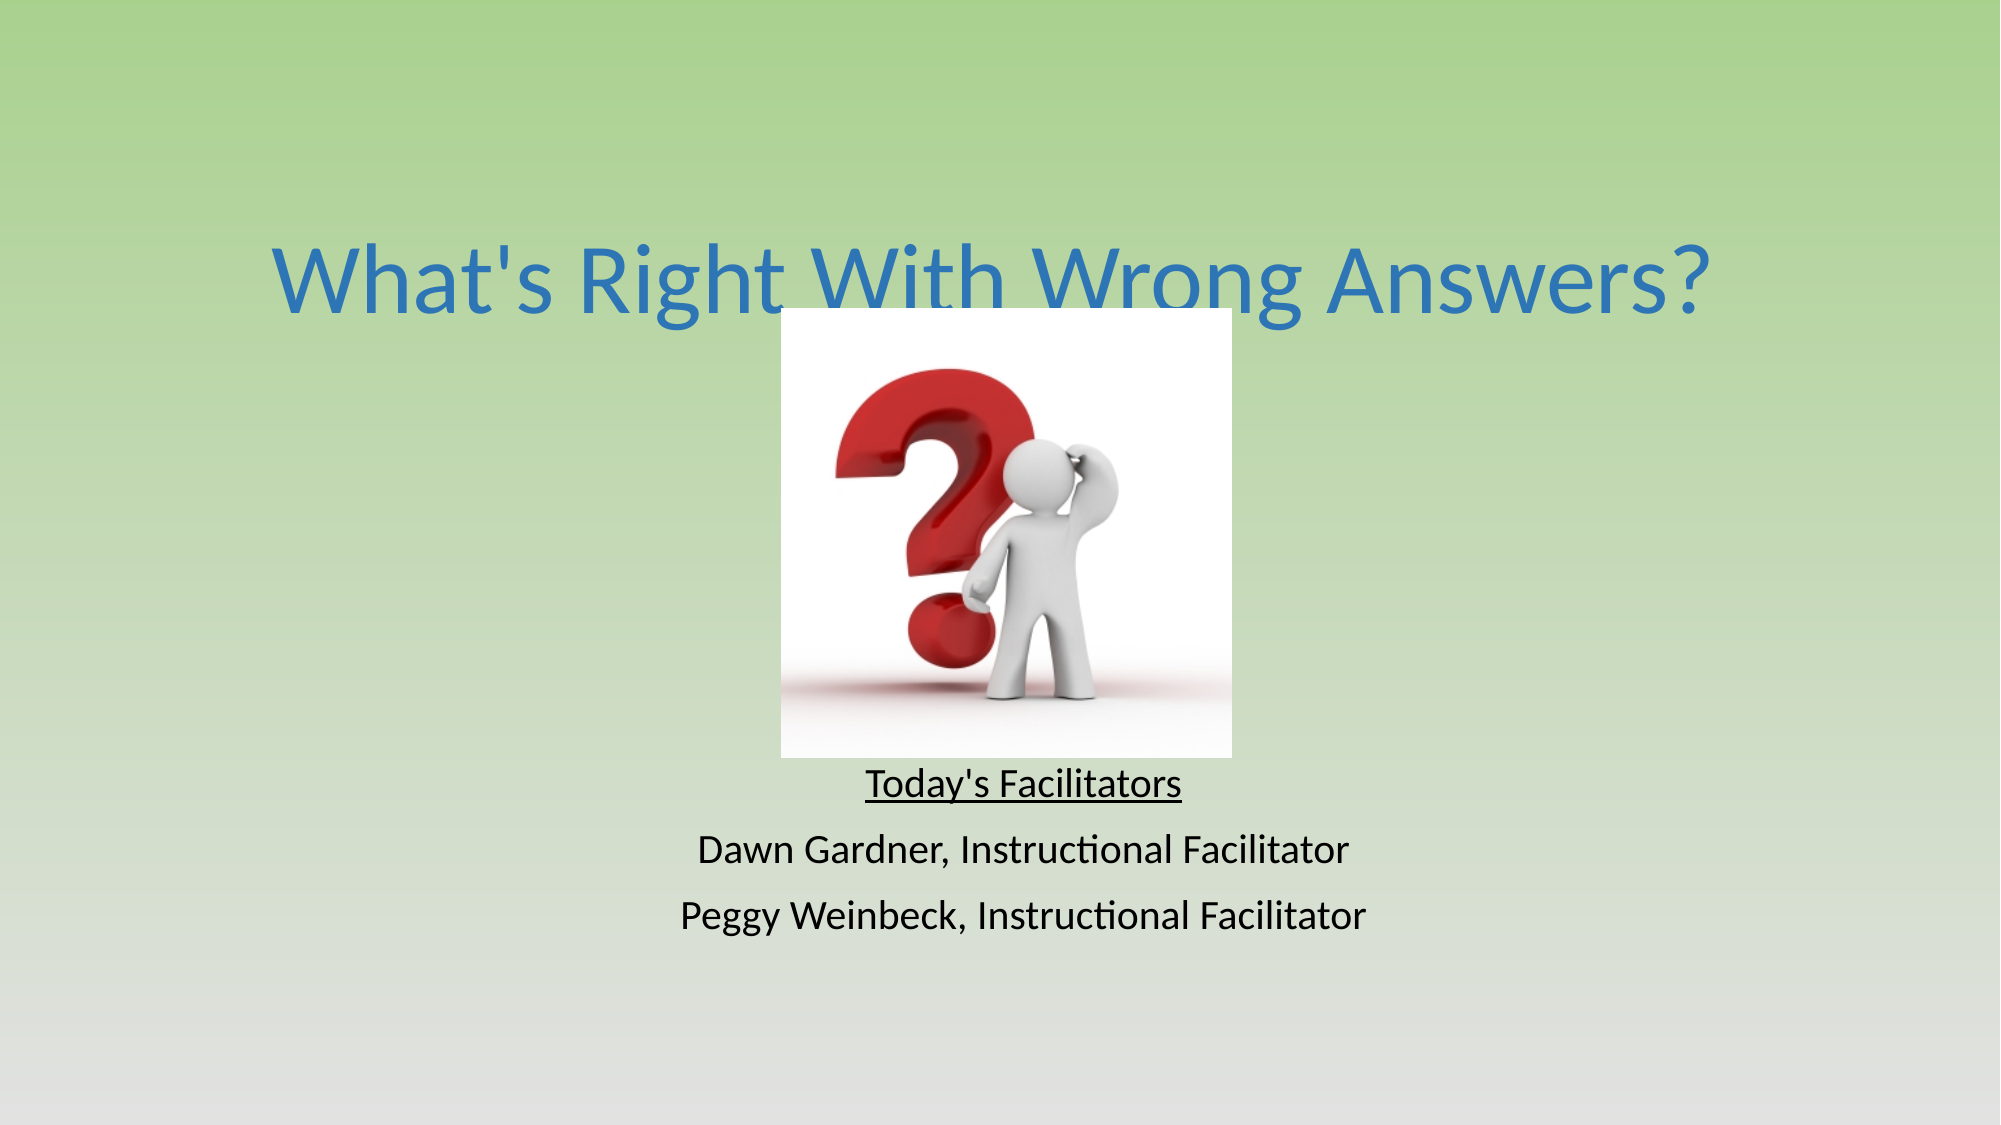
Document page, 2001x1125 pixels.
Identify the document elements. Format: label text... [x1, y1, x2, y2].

picture [781, 308, 1232, 758]
title What's Right With Wrong Answers? [253, 144, 1754, 453]
subtitle Today's Facilitators Dawn Gardner, Instructional Facilitator Peggy Weinbeck, Instructional Facilitator [273, 753, 1774, 1026]
